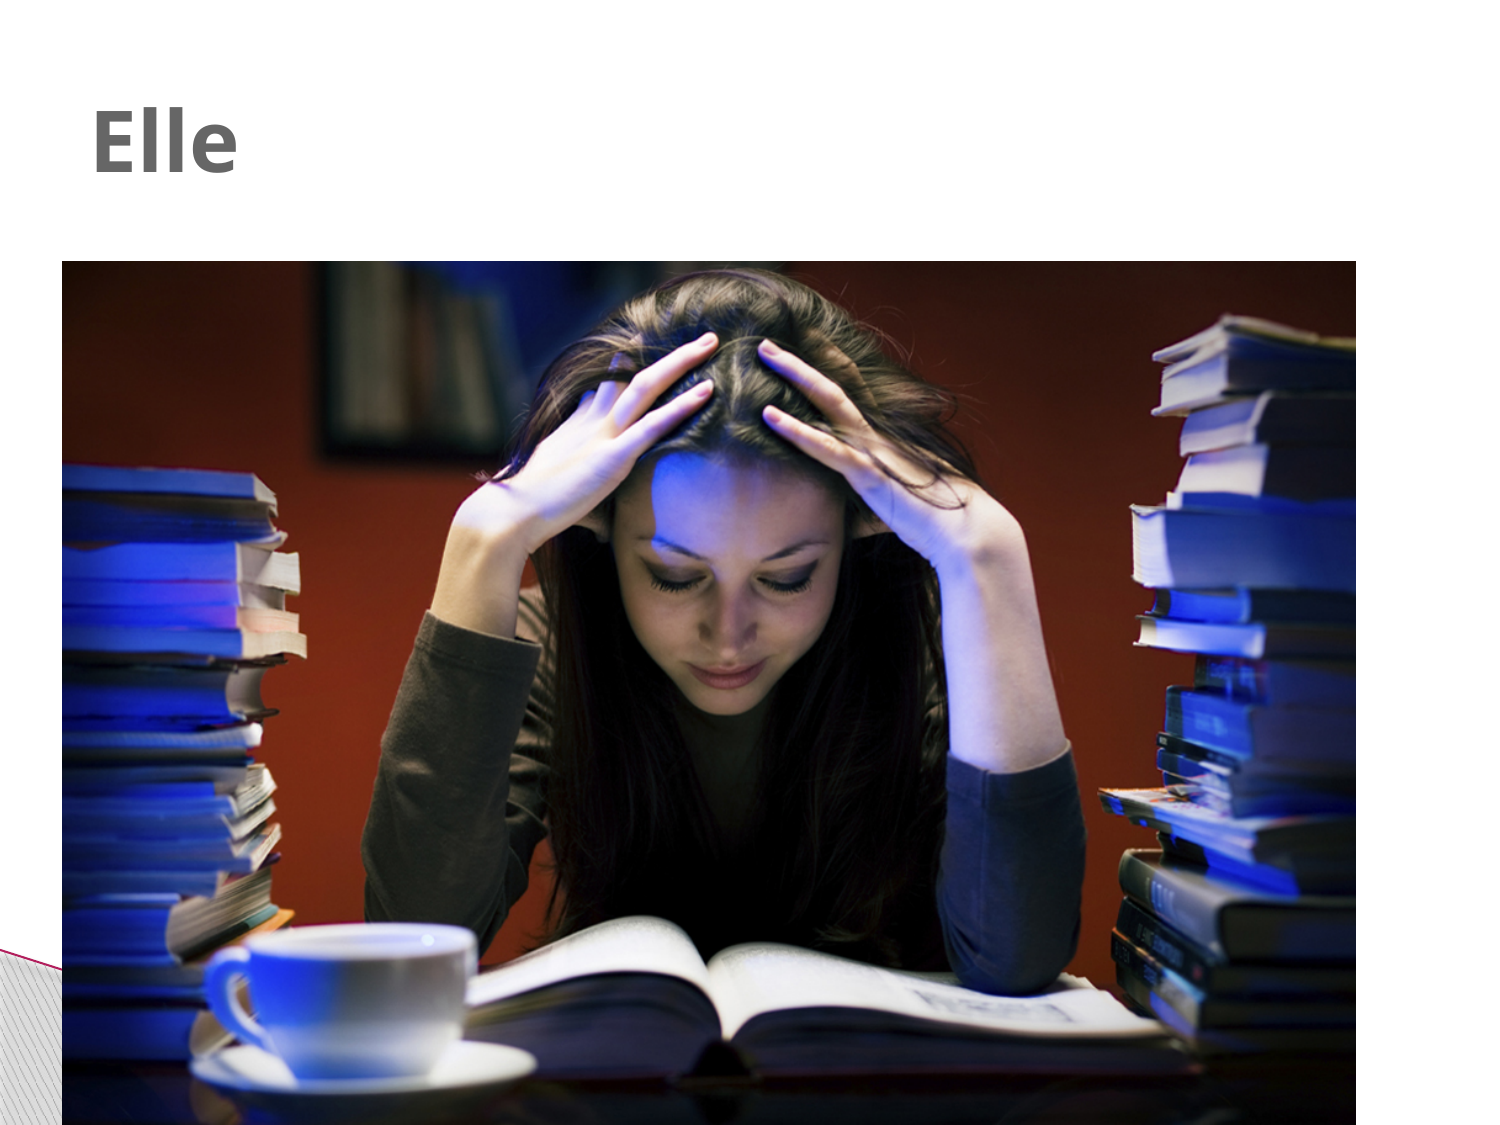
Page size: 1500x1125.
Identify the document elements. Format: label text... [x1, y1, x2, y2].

picture [62, 261, 1356, 1125]
title Elle [75, 45, 1425, 233]
